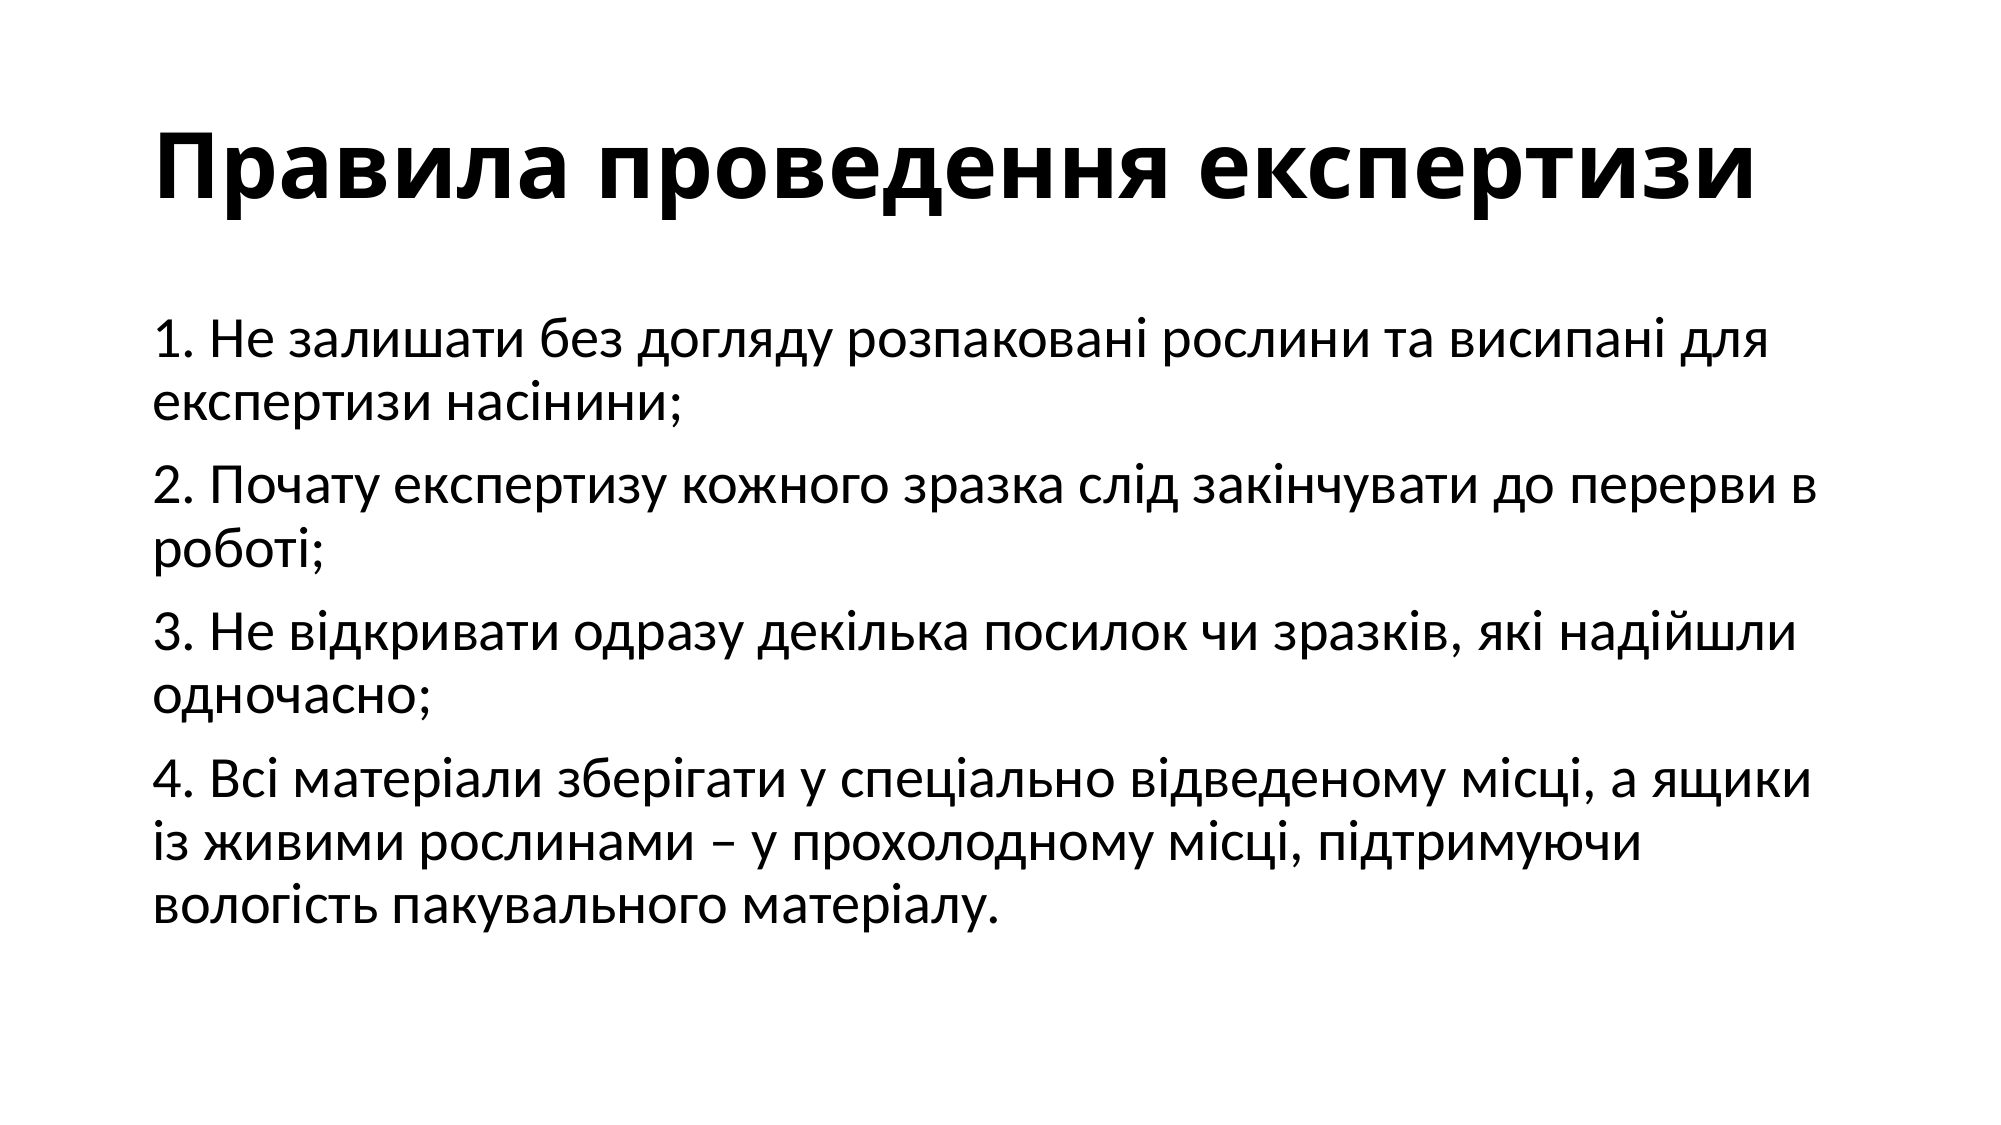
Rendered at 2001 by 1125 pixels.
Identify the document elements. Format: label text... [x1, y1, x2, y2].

list 1. Не залишати без догляду розпаковані рослини та висипані для експертизи насінини; 2. Почату експертизу кожного зразка слід закінчувати до перерви в роботі; 3. Не відкривати одразу декілька посилок чи зразків, які надійшли одночасно; 4. Всі матеріали зберігати у спеціально відведеному місці, а ящики із живими рослинами – у прохолодному місці, підтримуючи вологість пакувального матеріалу. [137, 299, 1863, 1014]
title Правила проведення експертизи [137, 59, 1863, 278]
